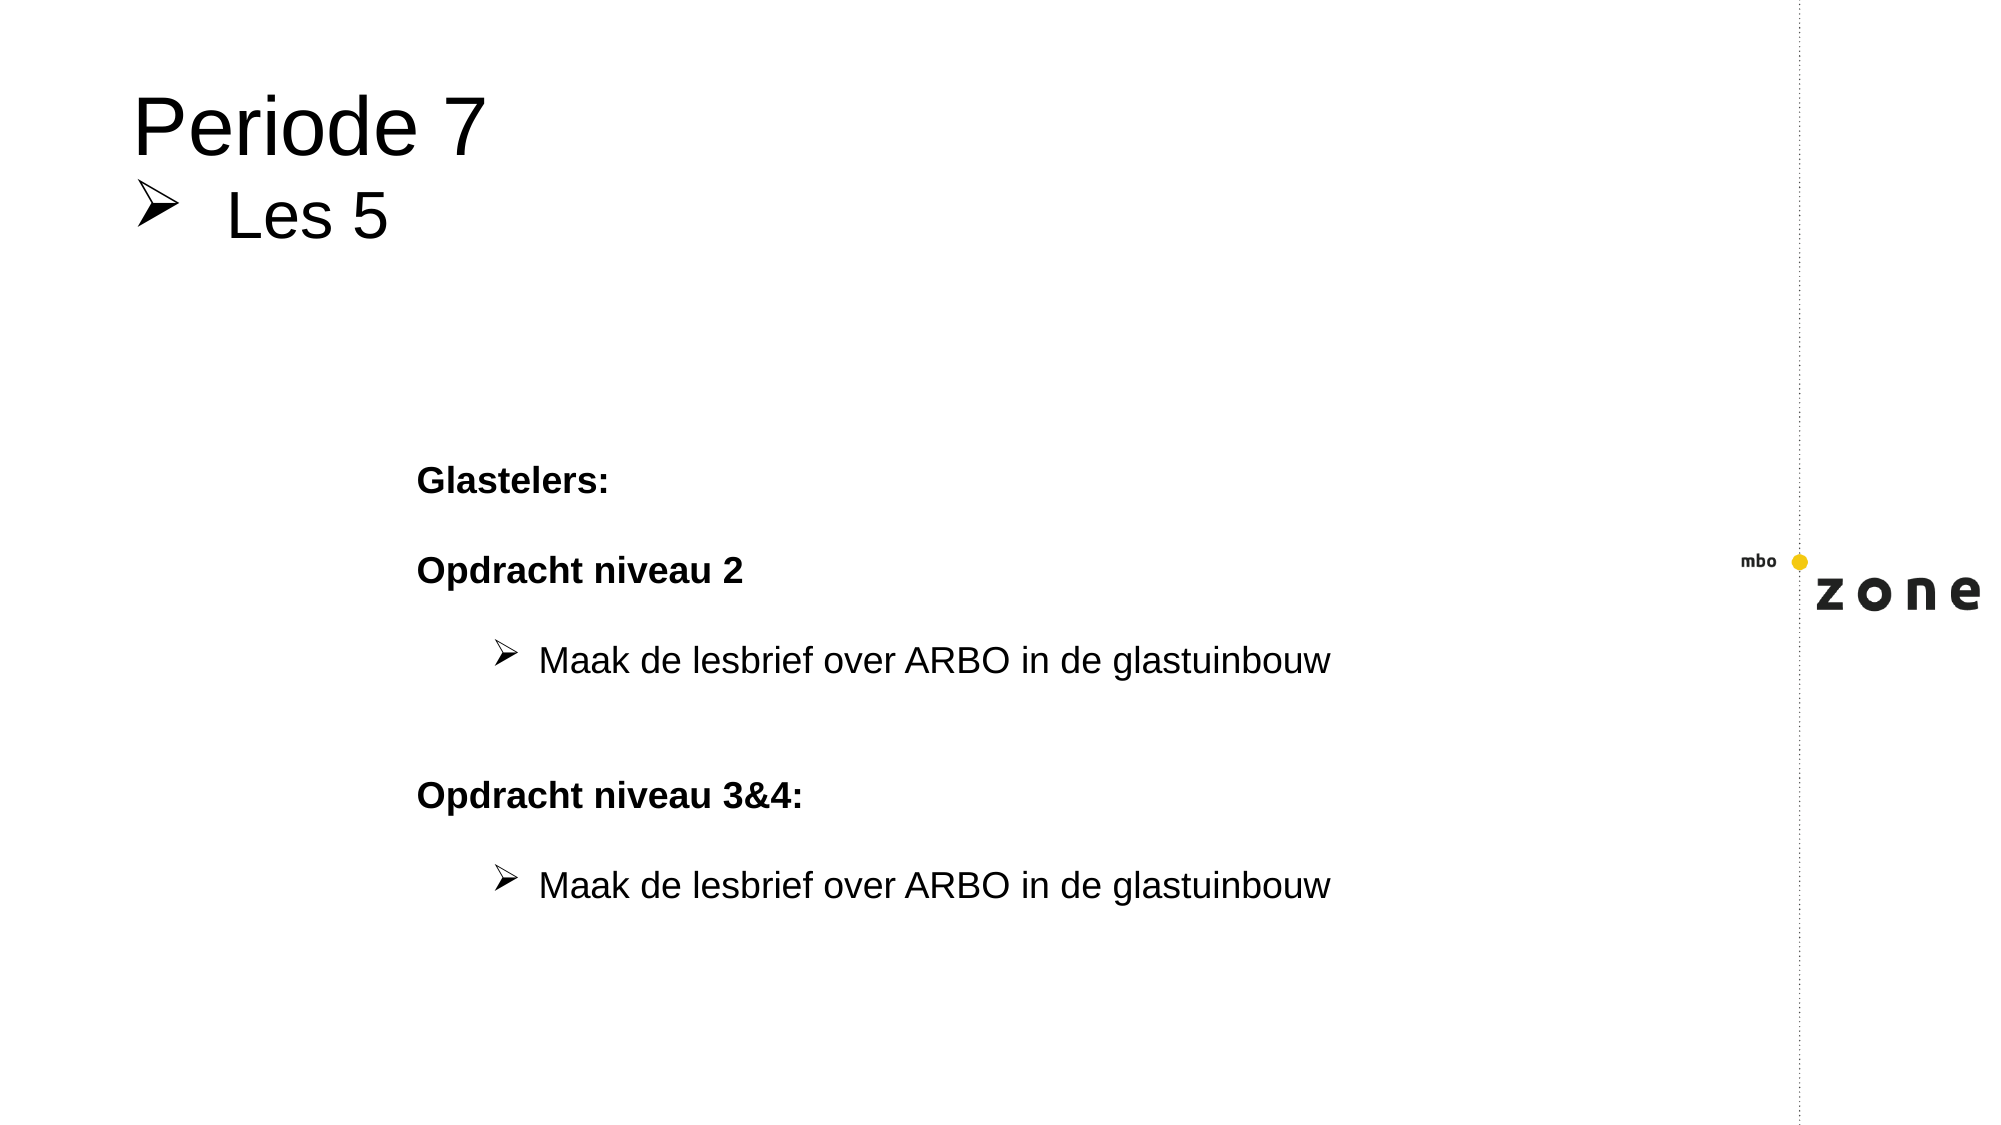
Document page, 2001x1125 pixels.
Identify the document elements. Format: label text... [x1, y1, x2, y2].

text_box Glastelers: Opdracht niveau 2 Maak de lesbrief over ARBO in de glastuinbouw Opdracht niveau 3&4: Maak de lesbrief over ARBO in de glastuinbouw [383, 448, 1567, 913]
picture [1596, 0, 2001, 1125]
text_box Periode 7 Les 5 [117, 64, 528, 259]
